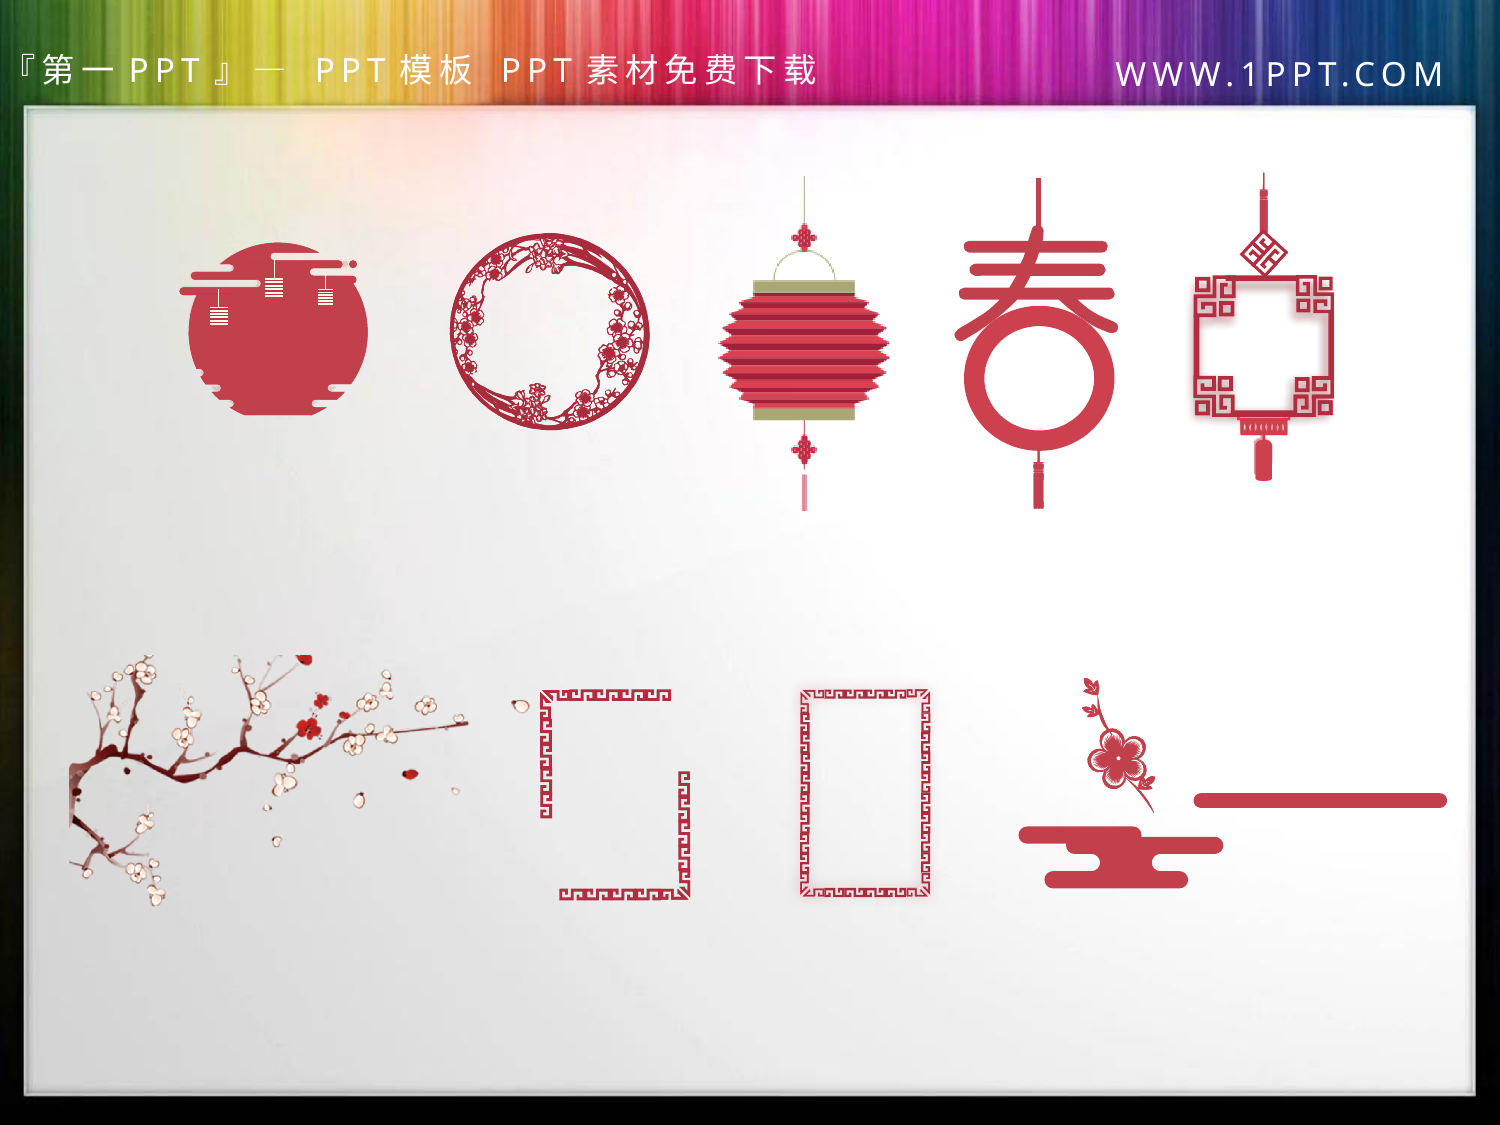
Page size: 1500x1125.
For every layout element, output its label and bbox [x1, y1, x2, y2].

text_box [619, 688, 691, 901]
text_box [1193, 172, 1335, 481]
picture [0, 0, 1500, 1125]
text_box [954, 177, 1119, 509]
text_box [179, 242, 368, 416]
